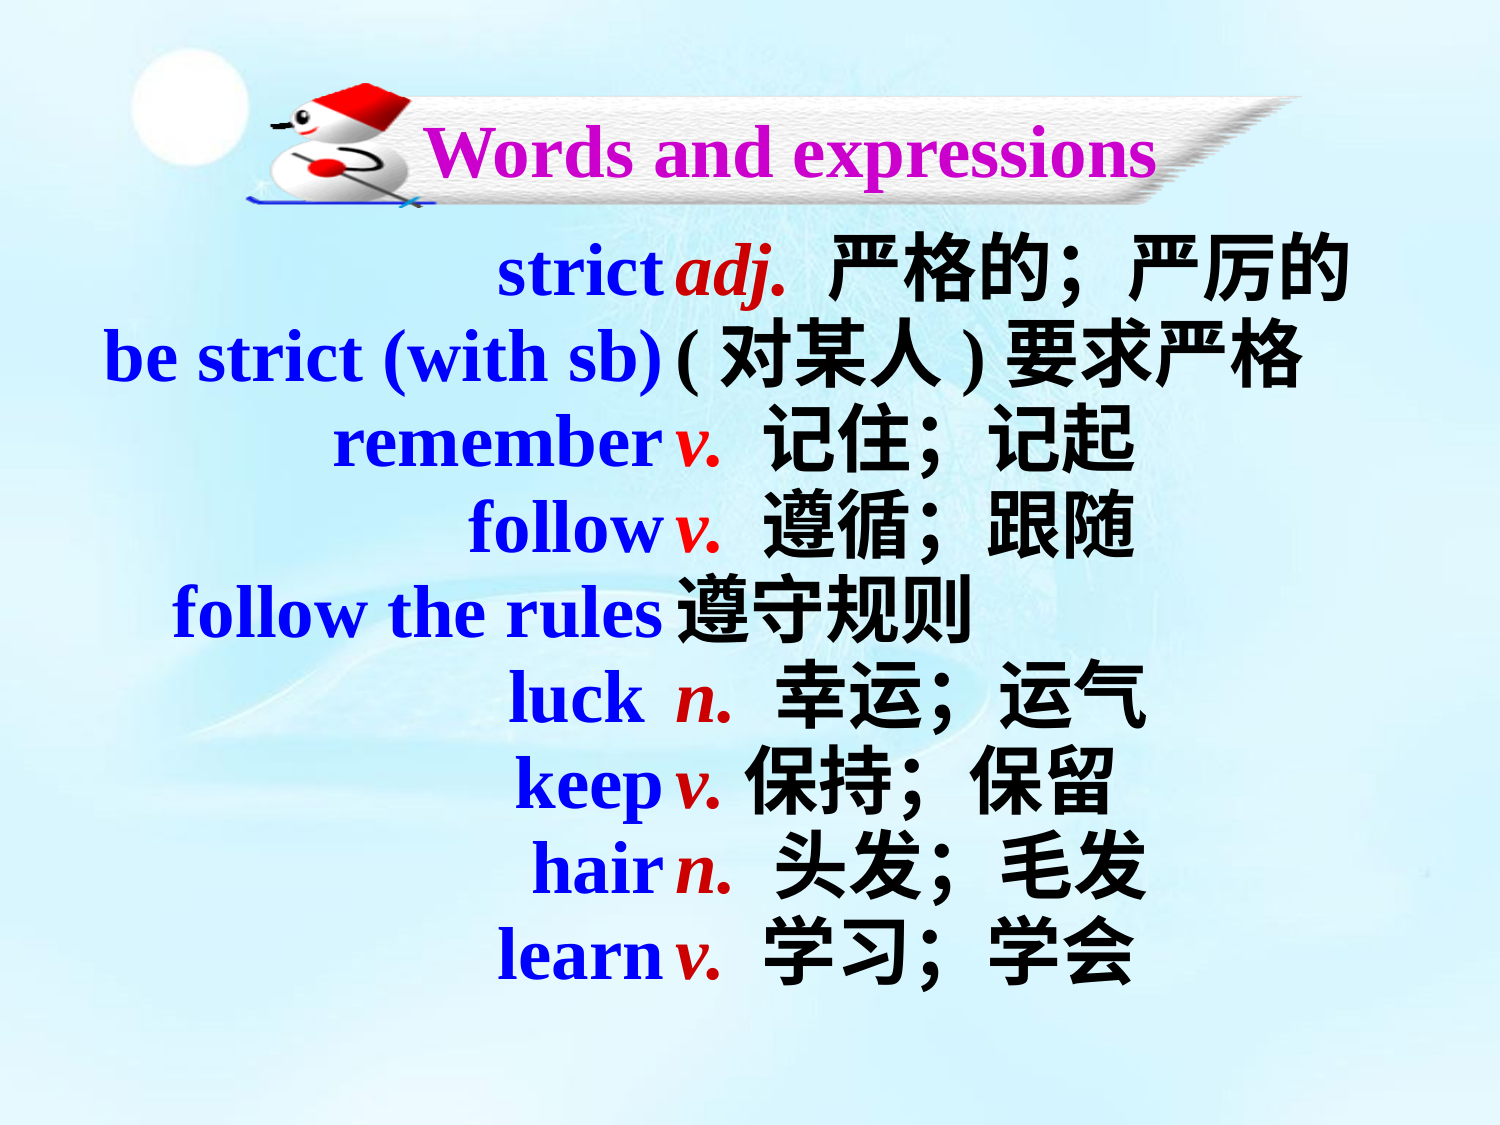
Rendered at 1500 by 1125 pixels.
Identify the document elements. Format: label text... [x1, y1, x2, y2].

text_box adj. 严格的；严厉的 (对某人)要求严格 v. 记住；记起 v. 遵循；跟随 遵守规则 n. 幸运；运气 v.保持；保留 n. 头发；毛发 v. 学习；学会 [661, 220, 1500, 1004]
picture [0, 0, 1500, 1125]
text_box strict be strict (with sb) remember follow follow the rules luck keep hair learn [53, 220, 661, 1004]
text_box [241, 82, 1306, 209]
